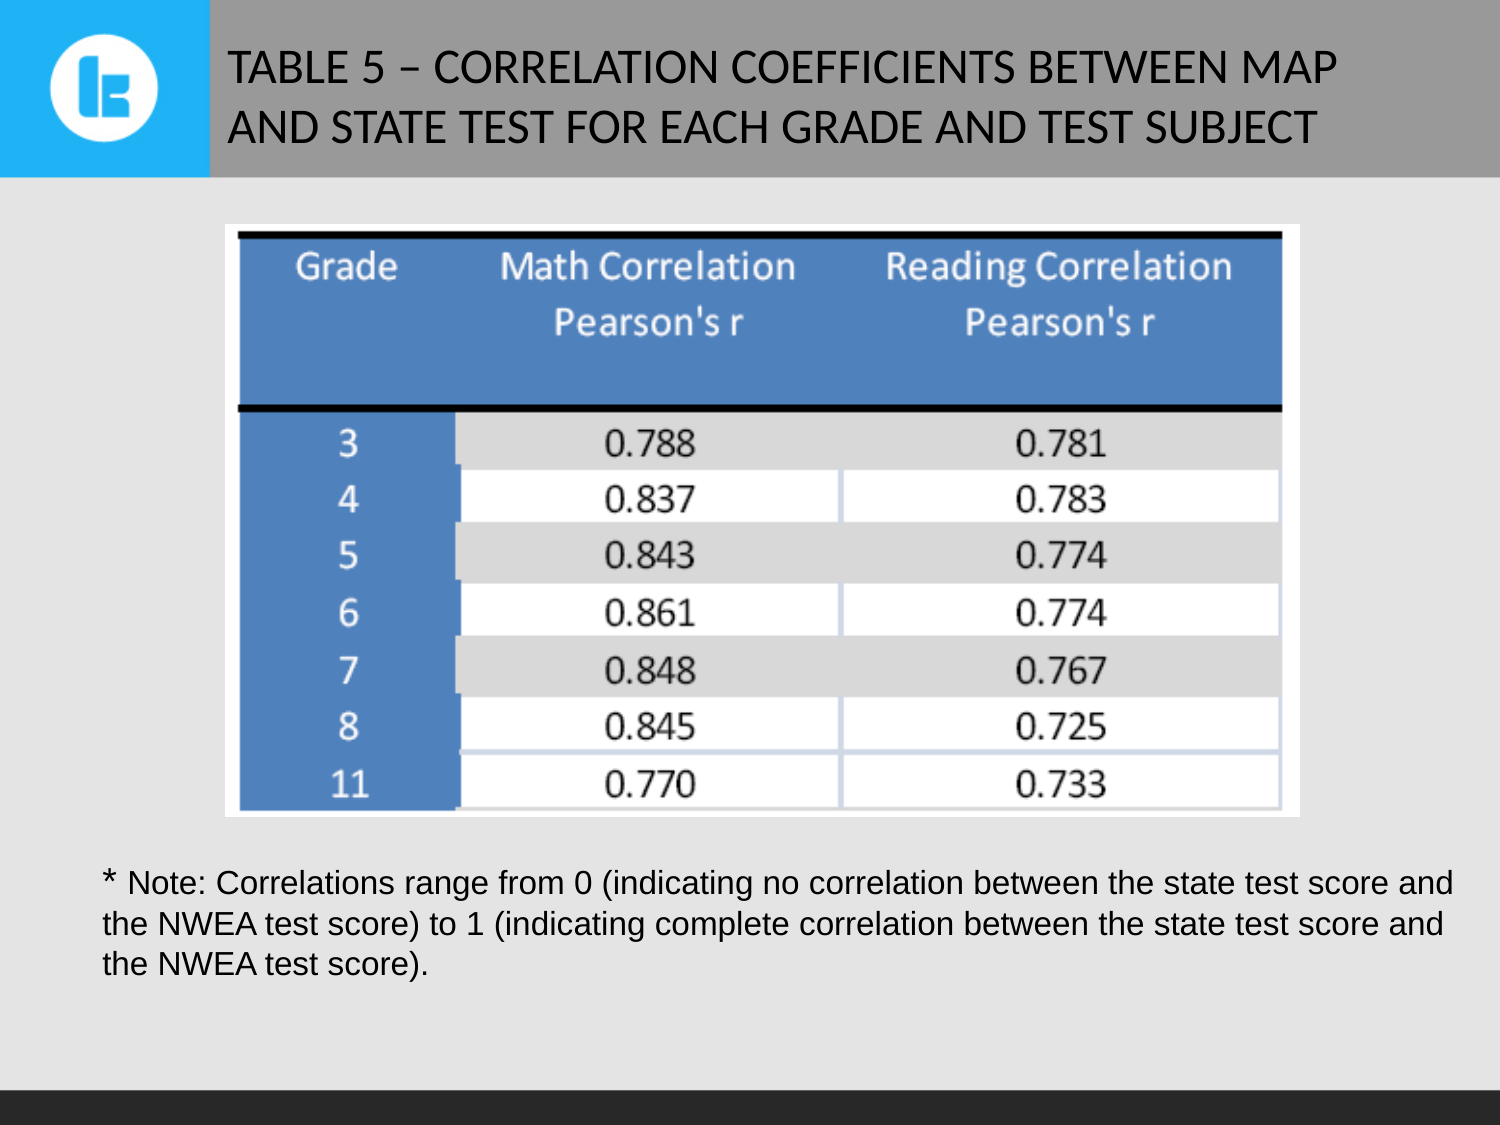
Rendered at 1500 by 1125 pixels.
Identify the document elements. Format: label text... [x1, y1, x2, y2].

title TABLE 5 – CORRELATION COEFFICIENTS BETWEEN MAP AND STATE TEST FOR EACH GRADE AND TEST SUBJECT [212, 0, 1438, 188]
text_box * Note: Correlations range from 0 (indicating no correlation between the state test score and the NWEA test score) to 1 (indicating complete correlation between the state test score and the NWEA test score). [87, 849, 1500, 990]
picture [0, 0, 1500, 1125]
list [224, 224, 1300, 818]
